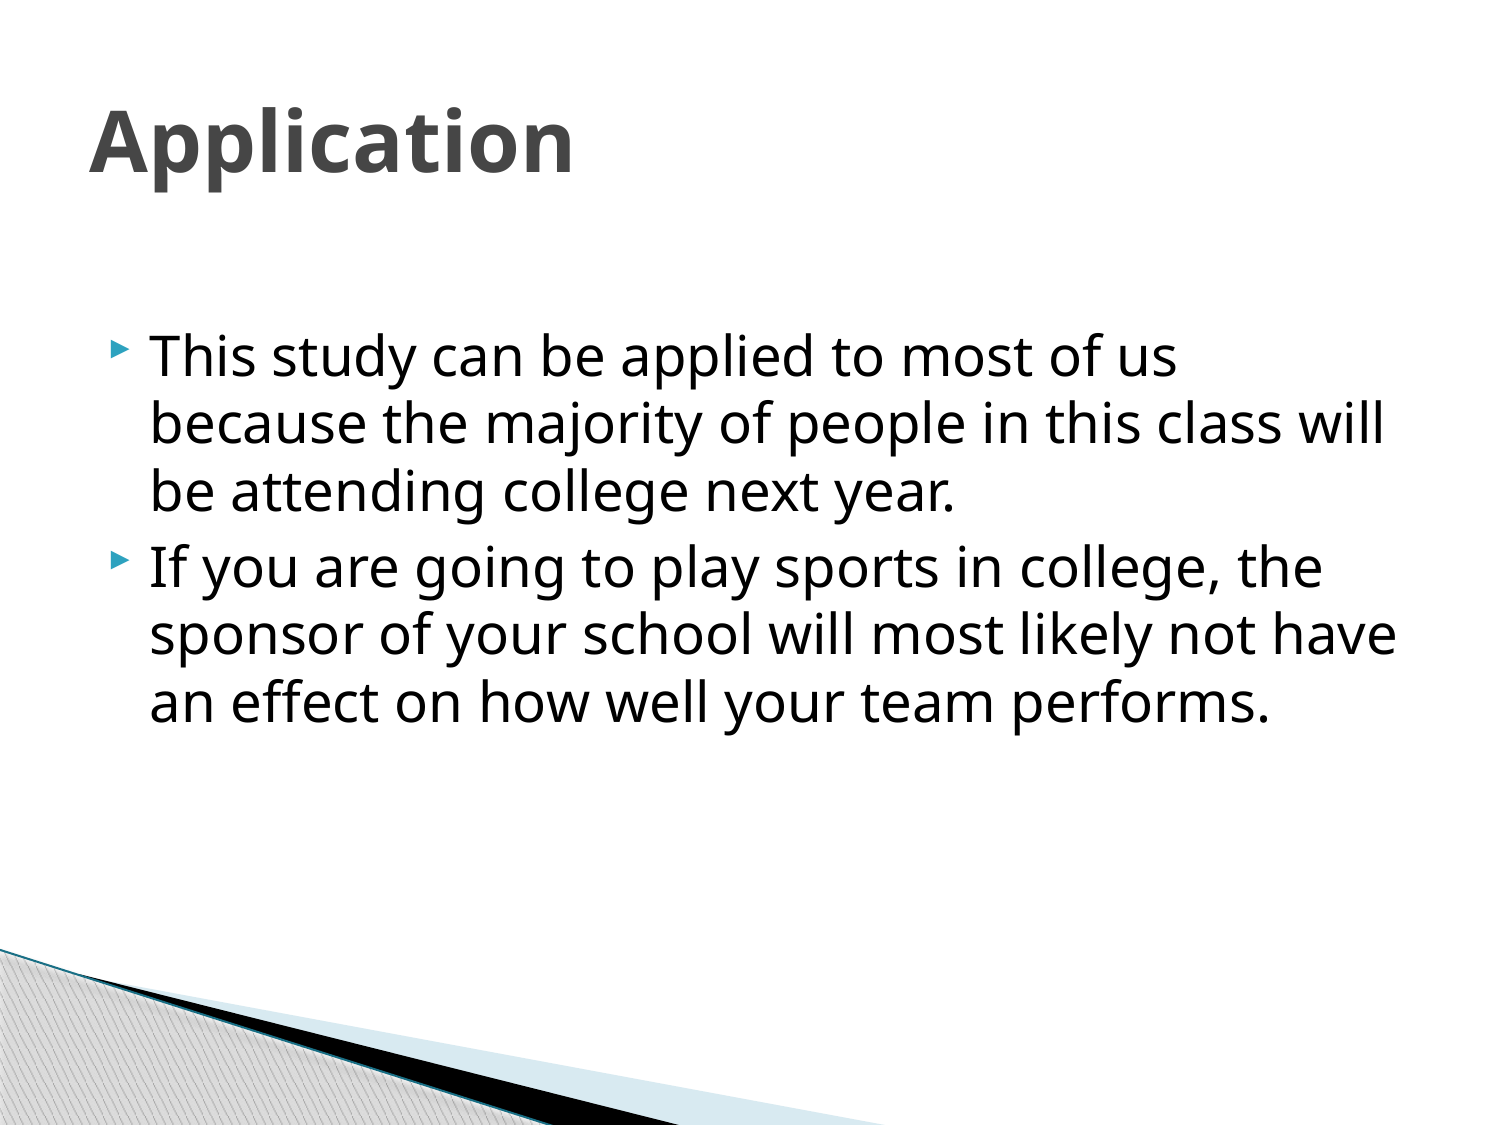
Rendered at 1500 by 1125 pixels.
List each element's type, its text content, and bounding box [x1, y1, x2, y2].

title Application [75, 45, 1425, 233]
list This study can be applied to most of us because the majority of people in this class will be attending college next year. If you are going to play sports in college, the sponsor of your school will most likely not have an effect on how well your team performs. [75, 312, 1425, 1055]
